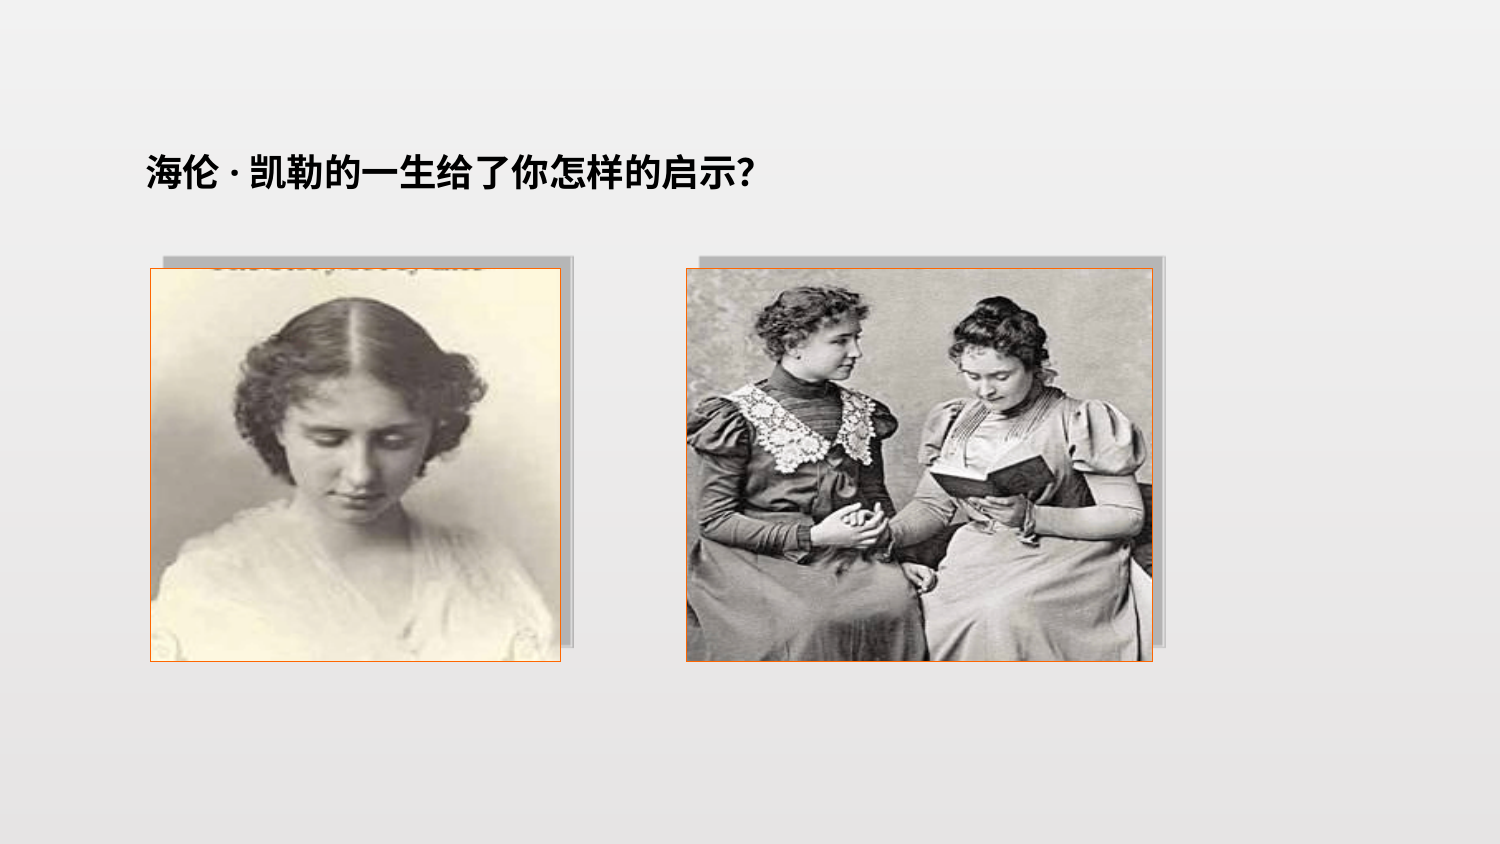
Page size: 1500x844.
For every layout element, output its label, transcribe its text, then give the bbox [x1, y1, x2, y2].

picture [687, 269, 1152, 661]
title 海伦·凯勒的一生给了你怎样的启示？ [134, 118, 1410, 230]
picture [151, 269, 560, 661]
